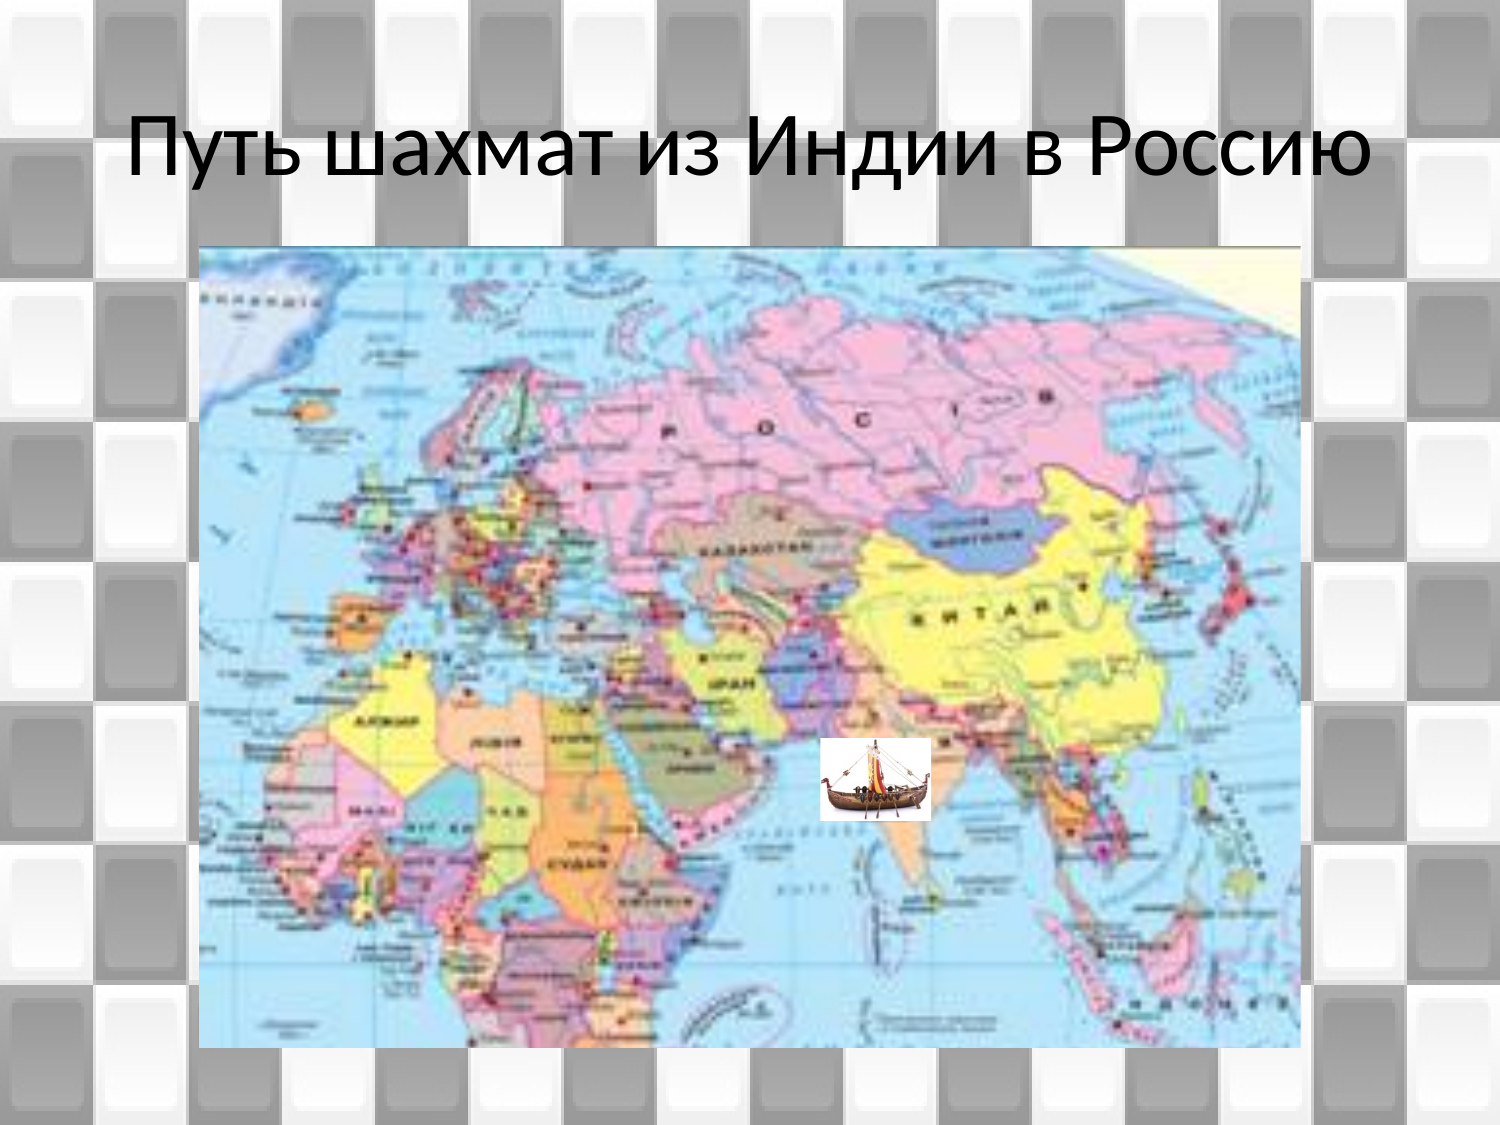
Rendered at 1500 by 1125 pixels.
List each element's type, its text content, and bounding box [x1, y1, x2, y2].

picture [198, 245, 1301, 1048]
title Путь шахмат из Индии в Россию [75, 45, 1425, 233]
